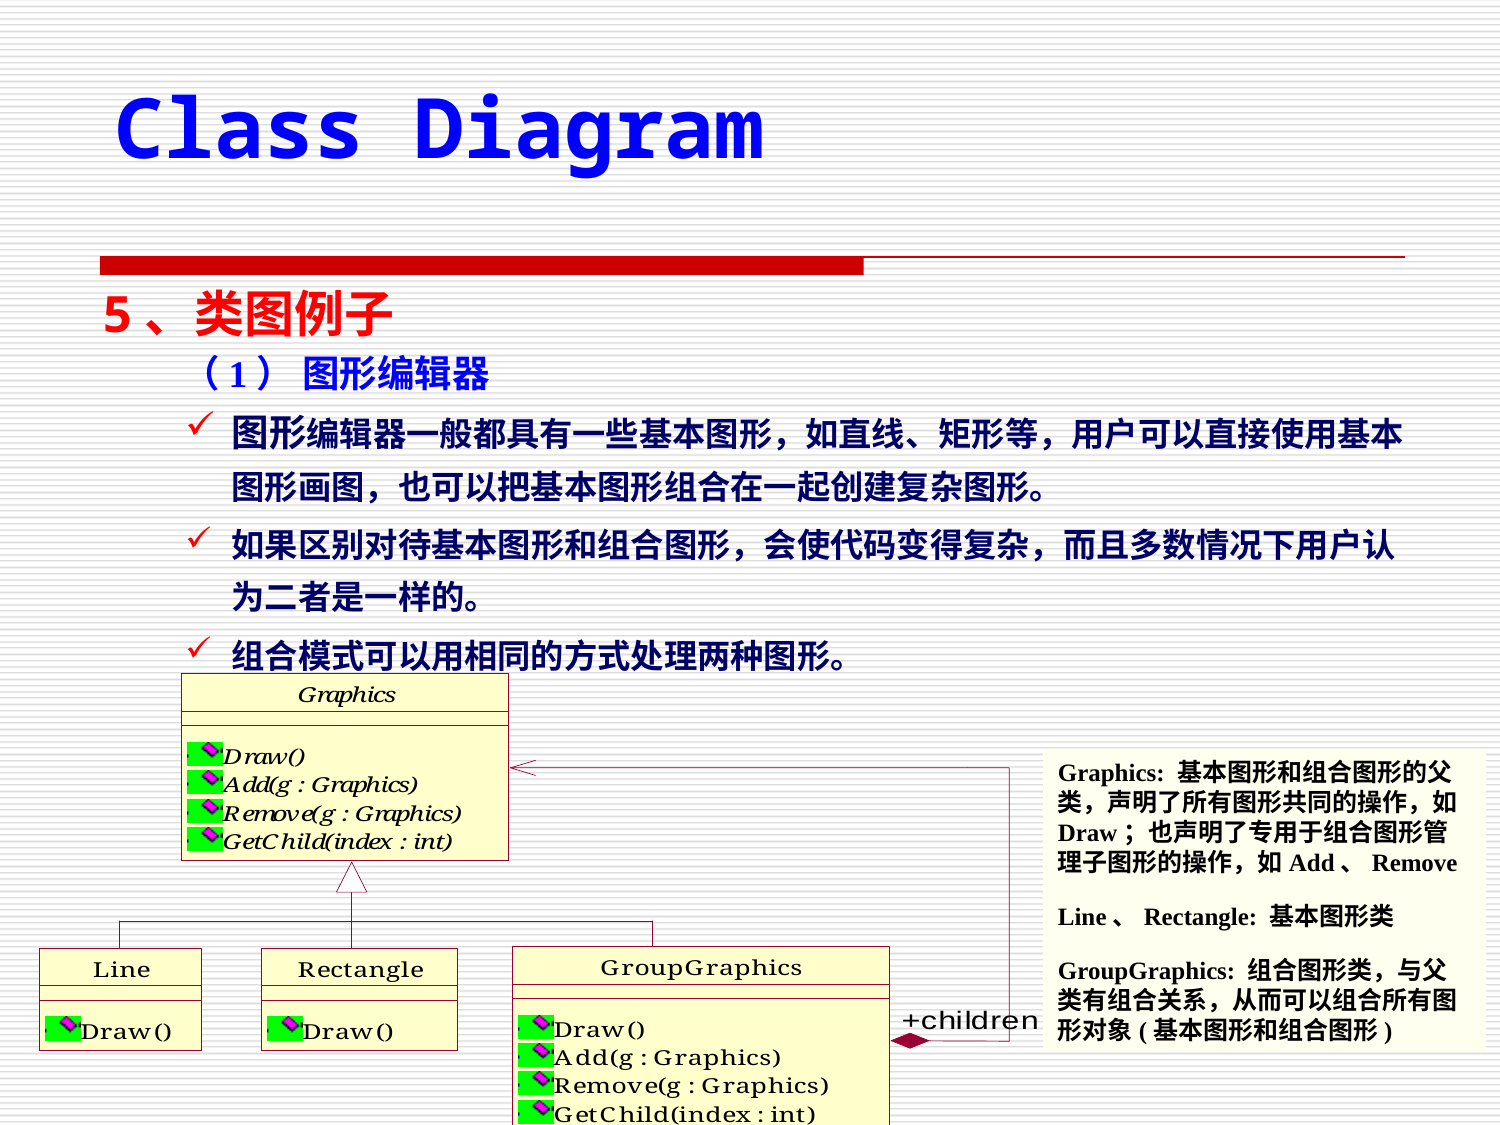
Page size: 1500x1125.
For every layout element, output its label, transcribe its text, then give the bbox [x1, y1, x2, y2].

text_box Graphics: 基本图形和组合图形的父类，声明了所有图形共同的操作，如Draw；也声明了专用于组合图形管理子图形的操作，如Add、Remove Line、Rectangle: 基本图形类 GroupGraphics: 组合图形类，与父类有组合关系，从而可以组合所有图形对象(基本图形和组合图形) [1099, 749, 1487, 1052]
text_box 5、类图例子 （1） 图形编辑器 [103, 281, 1500, 613]
picture [0, 0, 1500, 1125]
text_box 图形编辑器一般都具有一些基本图形，如直线、矩形等，用户可以直接使用基本图形画图，也可以把基本图形组合在一起创建复杂图形。 如果区别对待基本图形和组合图形，会使代码变得复杂，而且多数情况下用户认为二者是一样的。 组合模式可以用相同的方式处理两种图形。 [148, 388, 1437, 683]
text_box Class Diagram [100, 67, 1134, 183]
